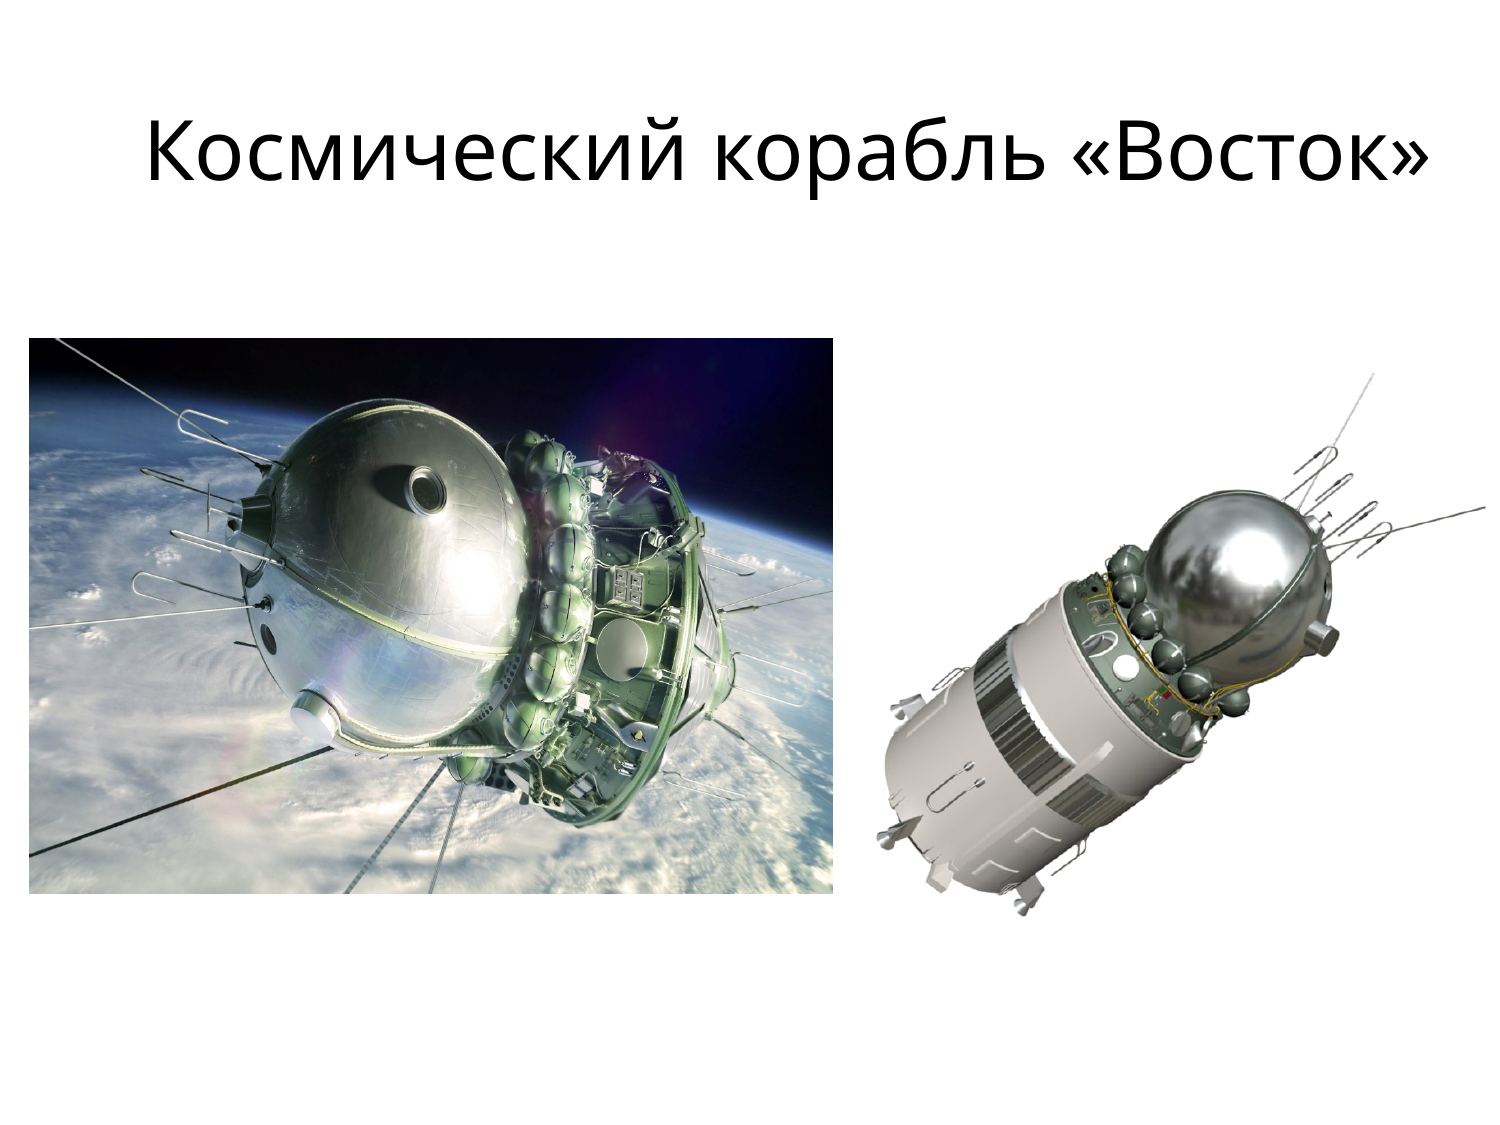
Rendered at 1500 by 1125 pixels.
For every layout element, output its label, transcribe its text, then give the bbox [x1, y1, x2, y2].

text_box Космический корабль «Восток» [128, 90, 1448, 205]
picture [844, 314, 1500, 988]
picture [29, 337, 833, 894]
